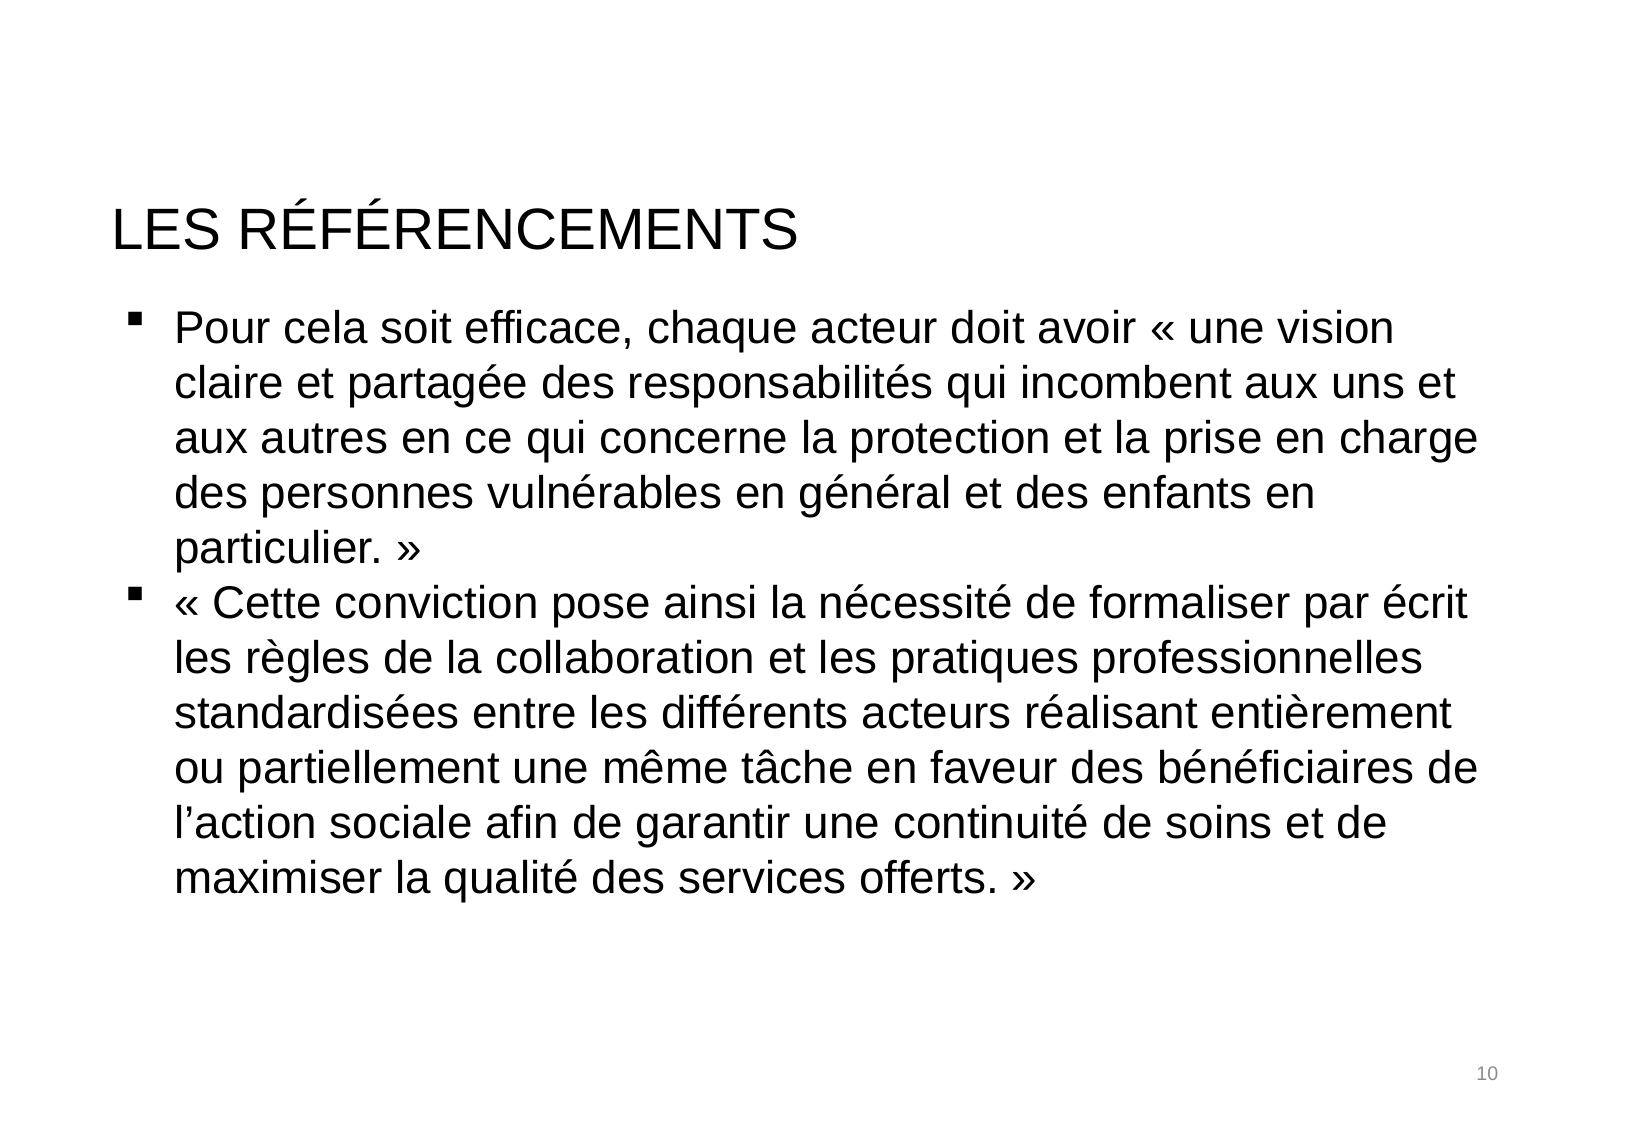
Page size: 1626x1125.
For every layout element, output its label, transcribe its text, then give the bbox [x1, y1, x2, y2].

title Les référencements [111, 59, 1514, 270]
list Pour cela soit efficace, chaque acteur doit avoir « une vision claire et partagée des responsabilités qui incombent aux uns et aux autres en ce qui concerne la protection et la prise en charge des personnes vulnérables en général et des enfants en particulier. » « Cette conviction pose ainsi la nécessité de formaliser par écrit les règles de la collaboration et les pratiques professionnelles standardisées entre les différents acteurs réalisant entièrement ou partiellement une même tâche en faveur des bénéficiaires de l’action sociale afin de garantir une continuité de soins et de maximiser la qualité des services offerts. » [111, 297, 1514, 1014]
slide_number 10 [1147, 1042, 1514, 1103]
